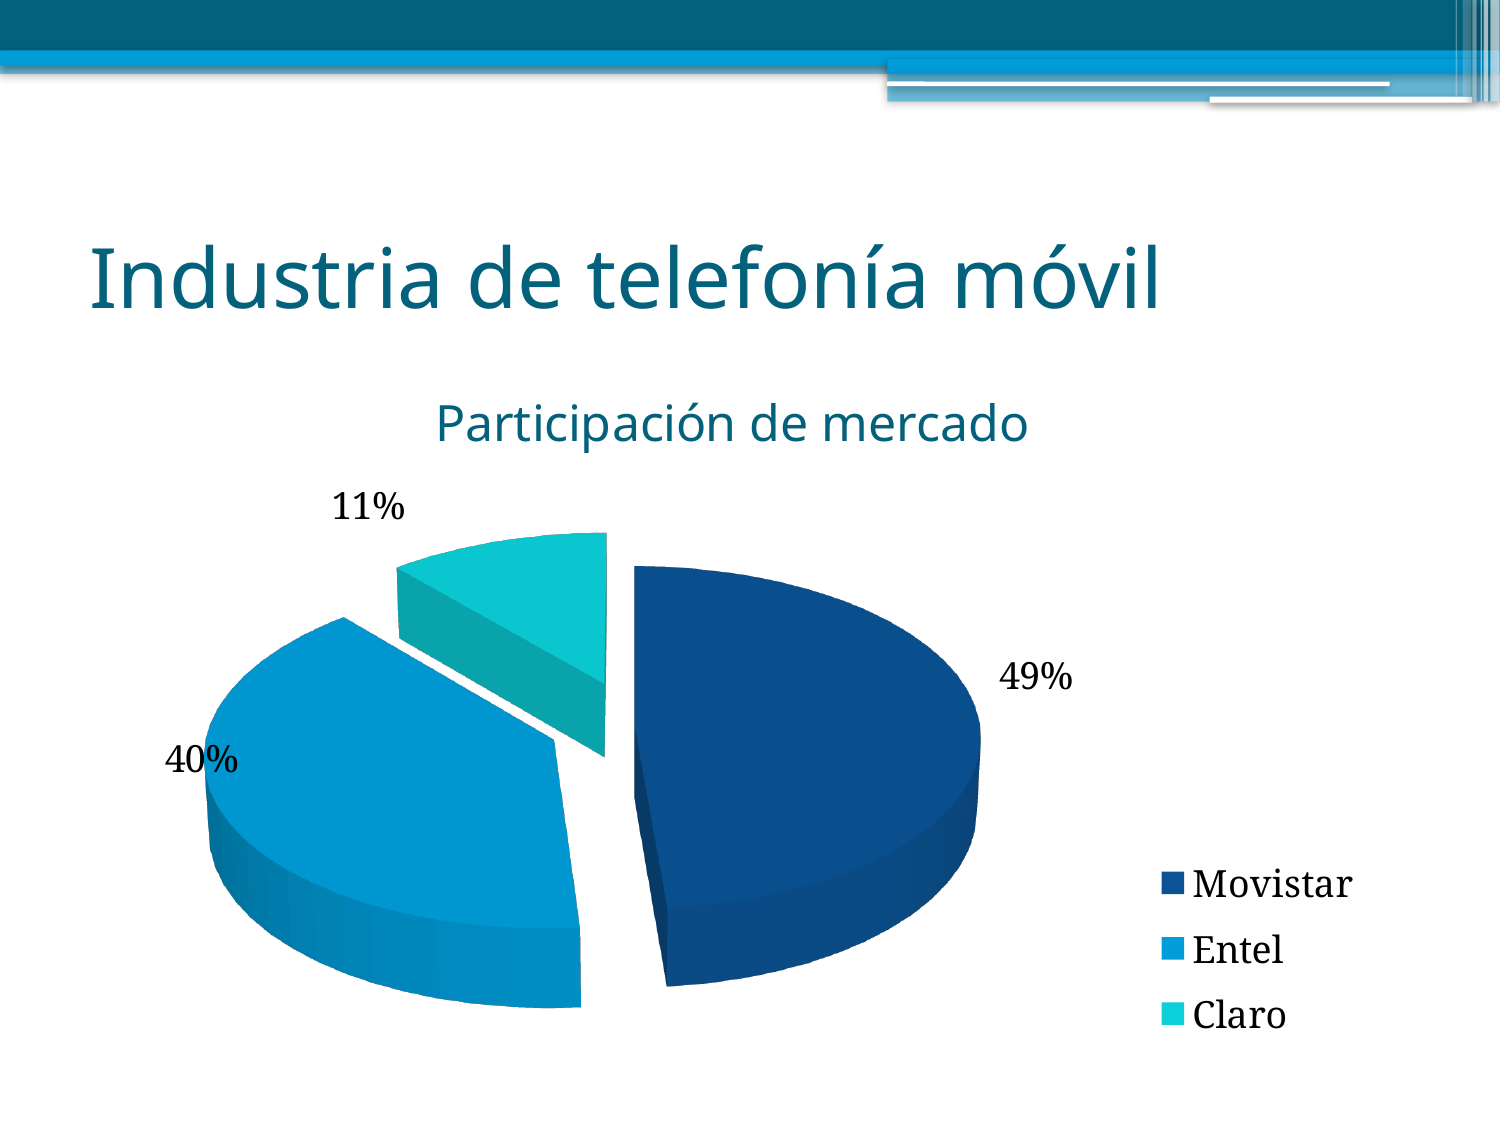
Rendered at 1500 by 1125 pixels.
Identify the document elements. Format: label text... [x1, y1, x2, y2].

title Industria de telefonía móvil [75, 187, 1425, 363]
chart [70, 351, 1395, 1055]
